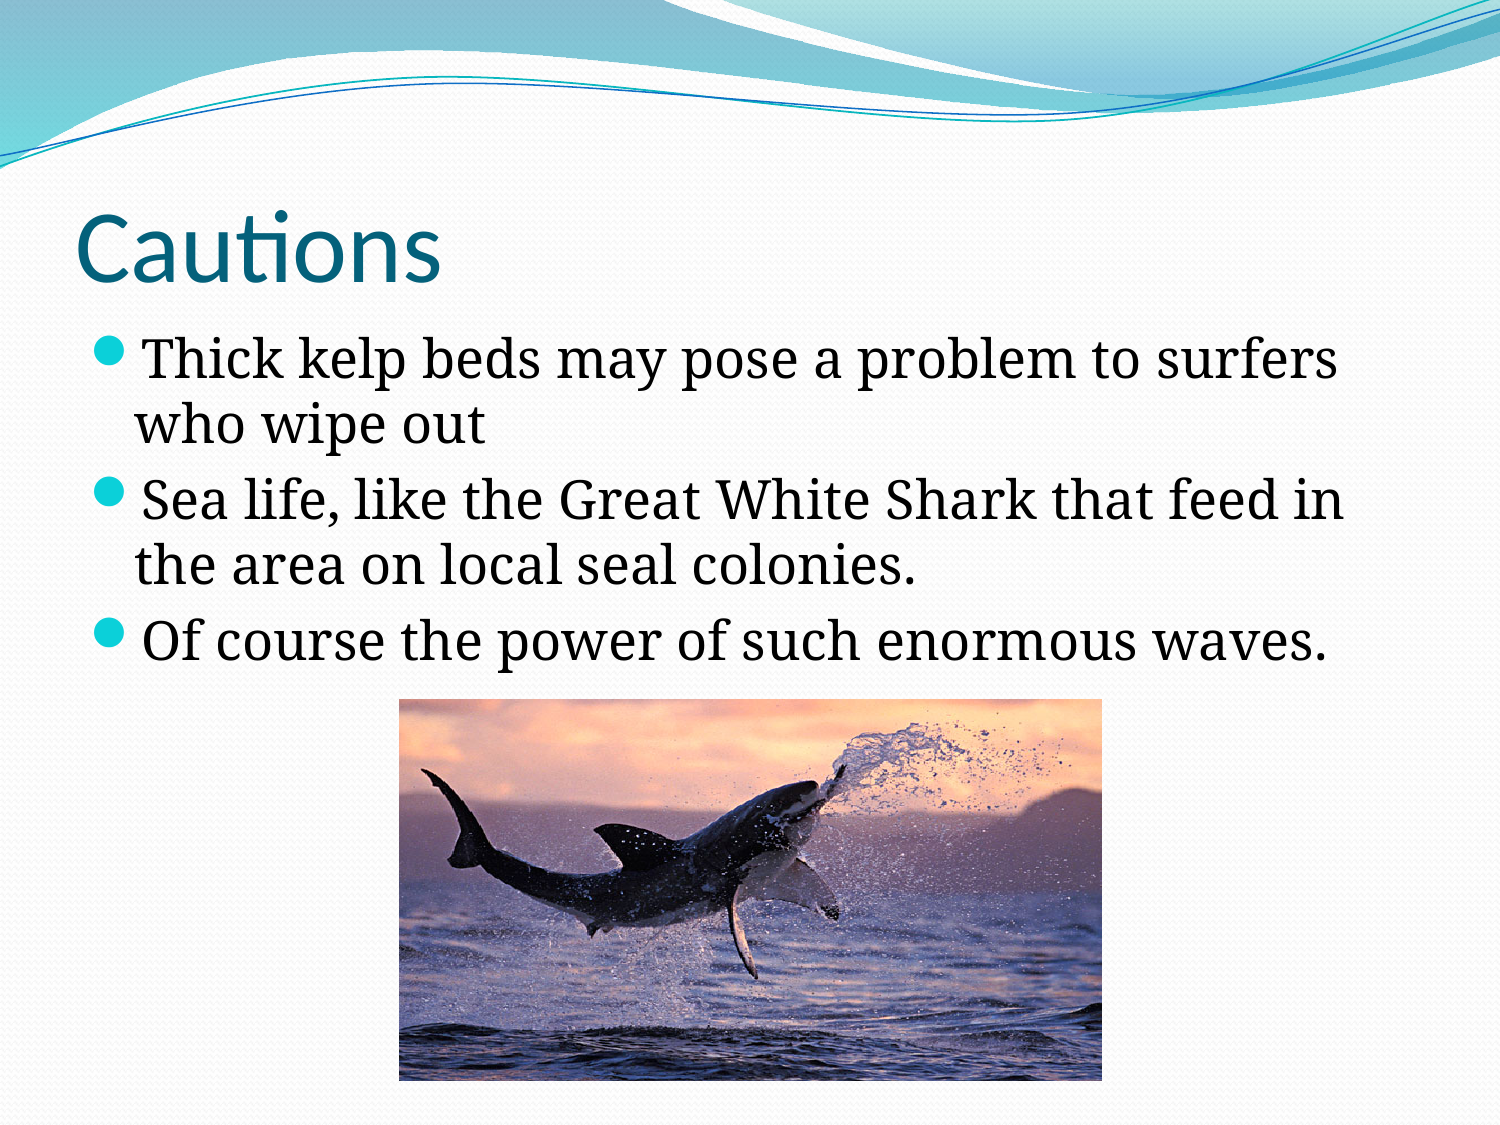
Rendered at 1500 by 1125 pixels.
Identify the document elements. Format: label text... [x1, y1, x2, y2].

list Thick kelp beds may pose a problem to surfers who wipe out Sea life, like the Great White Shark that feed in the area on local seal colonies. Of course the power of such enormous waves. [75, 317, 1425, 1038]
title Cautions [75, 115, 1425, 303]
picture [399, 699, 1102, 1081]
